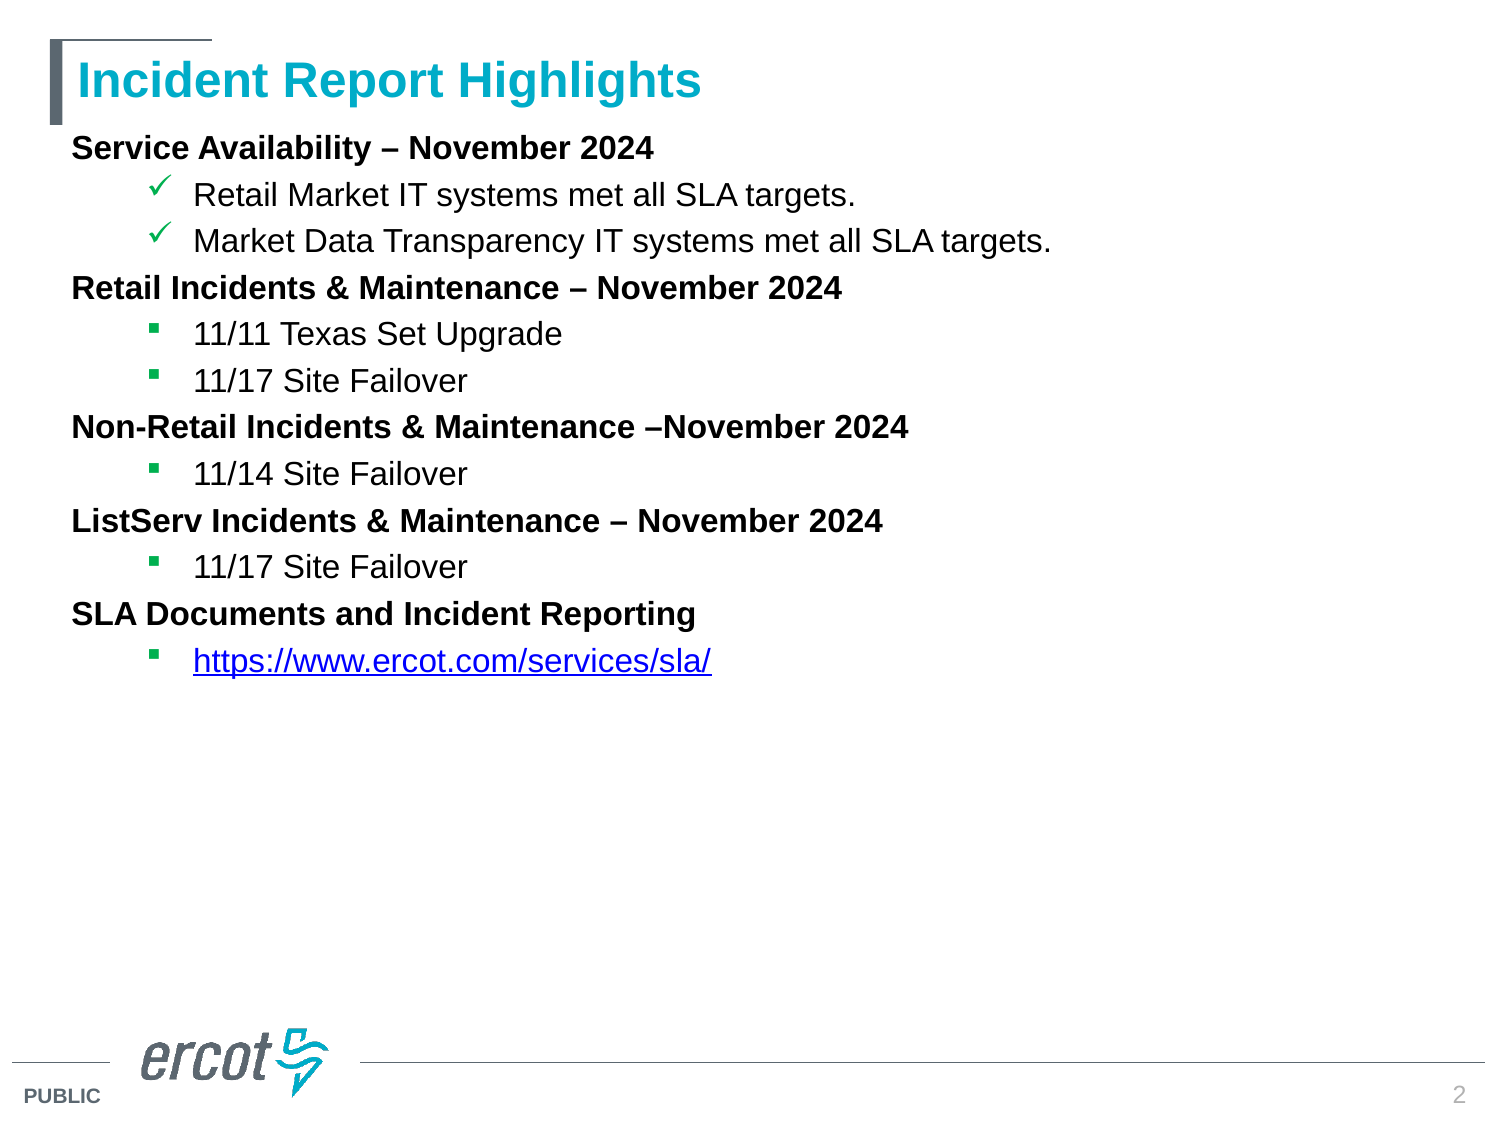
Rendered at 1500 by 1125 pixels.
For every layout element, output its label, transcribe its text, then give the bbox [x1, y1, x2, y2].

title Incident Report Highlights [62, 39, 1450, 118]
picture [137, 1050, 332, 1100]
list Service Availability – November 2024 Retail Market IT systems met all SLA targets. Market Data Transparency IT systems met all SLA targets. Retail Incidents & Maintenance – November 2024 11/11 Texas Set Upgrade 11/17 Site Failover Non-Retail Incidents & Maintenance –November 2024 11/14 Site Failover ListServ Incidents & Maintenance – November 2024 11/17 Site Failover SLA Documents and Incident Reporting https://www.ercot.com/services/sla/ [56, 118, 1457, 1050]
slide_number 2 [1437, 1076, 1475, 1112]
